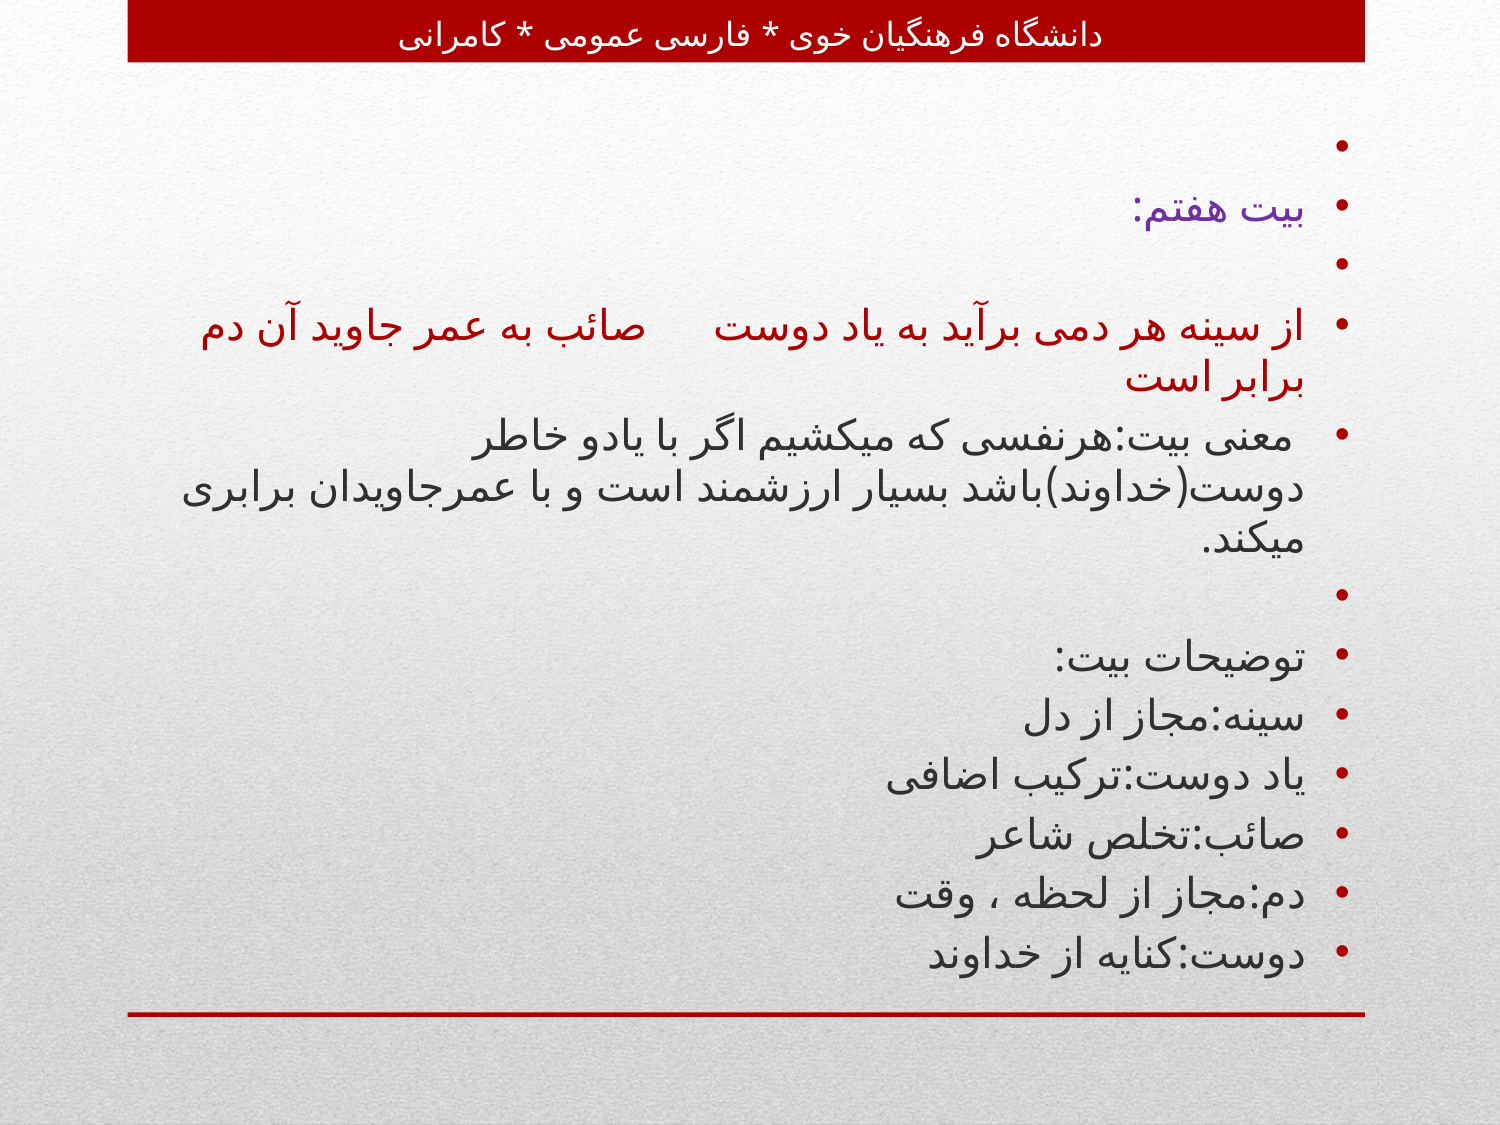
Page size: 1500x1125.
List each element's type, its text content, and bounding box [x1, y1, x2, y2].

title دانشگاه فرهنگیان خوی * فارسی عمومی * کامرانی [194, 0, 1308, 61]
list بیت هفتم: از سینه هر دمی برآید به یاد دوست صائب به عمر جاوید آن دم برابر است معنی بیت:هرنفسی که میکشیم اگر با یادو خاطر دوست(خداوند)باشد بسیار ارزشمند است و با عمرجاویدان برابری میکند. توضیحات بیت: سینه:مجاز از دل یاد دوست:ترکیب اضافی صائب:تخلص شاعر دم:مجاز از لحظه ، وقت دوست:کنایه از خداوند [125, 112, 1363, 988]
